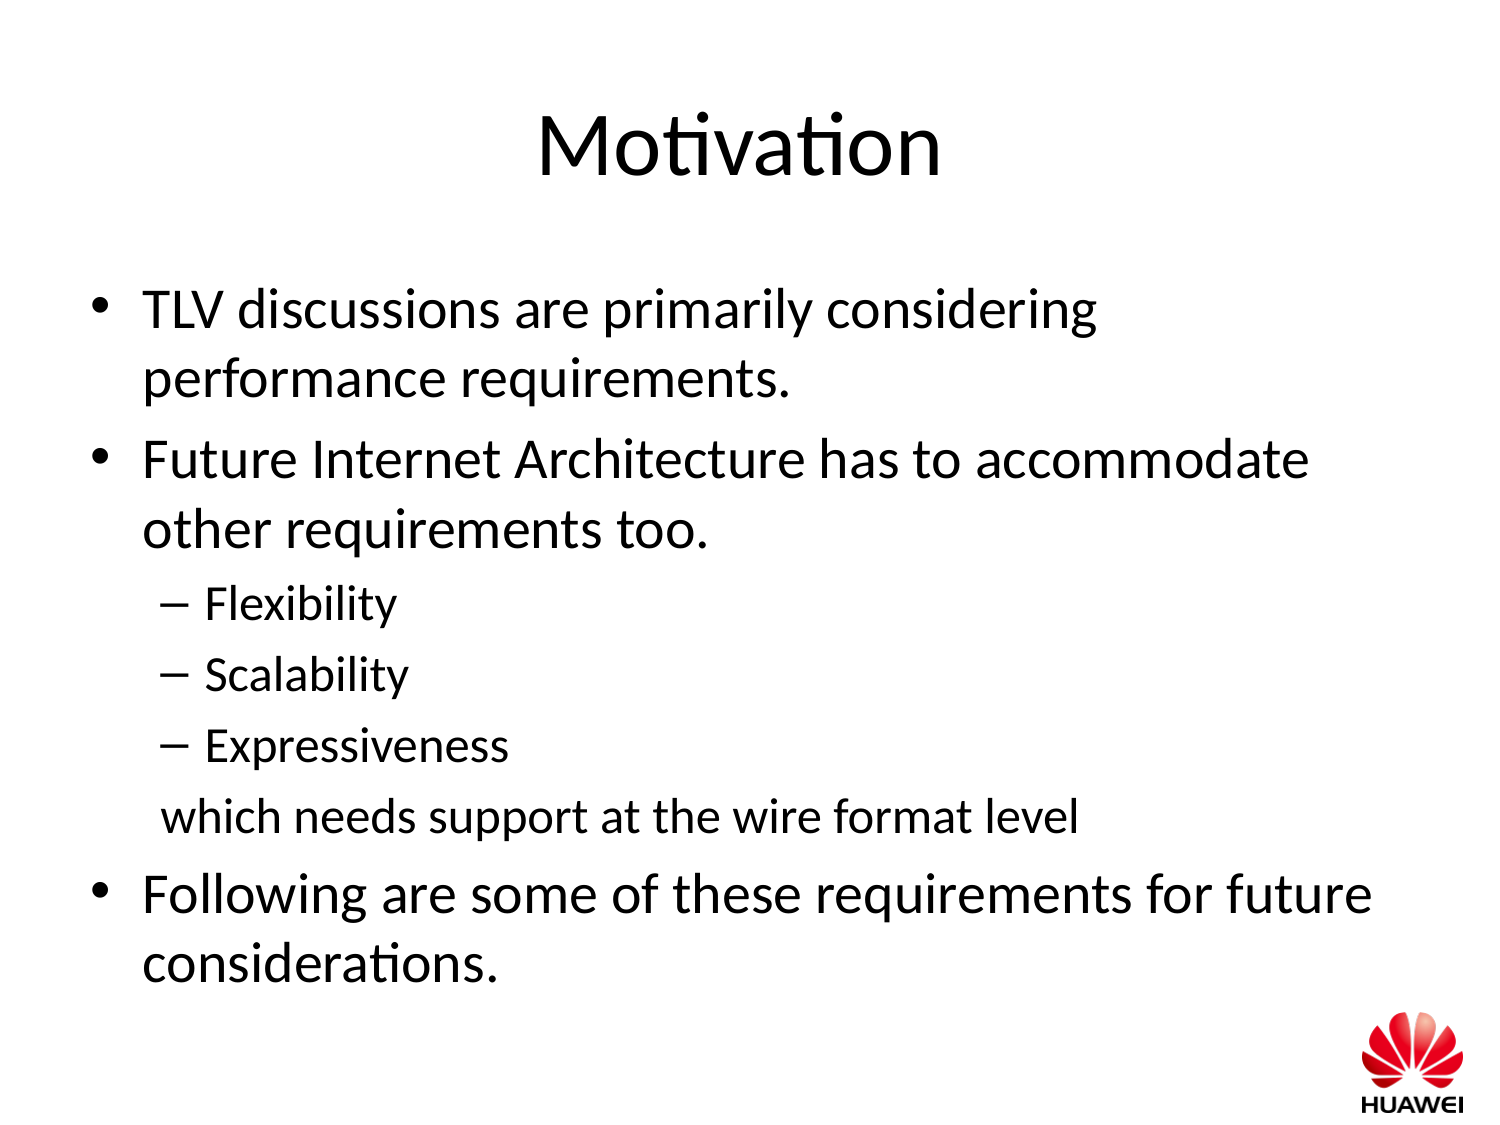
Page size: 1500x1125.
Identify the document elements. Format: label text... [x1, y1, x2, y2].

picture [1362, 1012, 1463, 1113]
list TLV discussions are primarily considering performance requirements. Future Internet Architecture has to accommodate other requirements too. Flexibility Scalability Expressiveness which needs support at the wire format level Following are some of these requirements for future considerations. [75, 262, 1425, 1005]
title Motivation [75, 45, 1425, 233]
